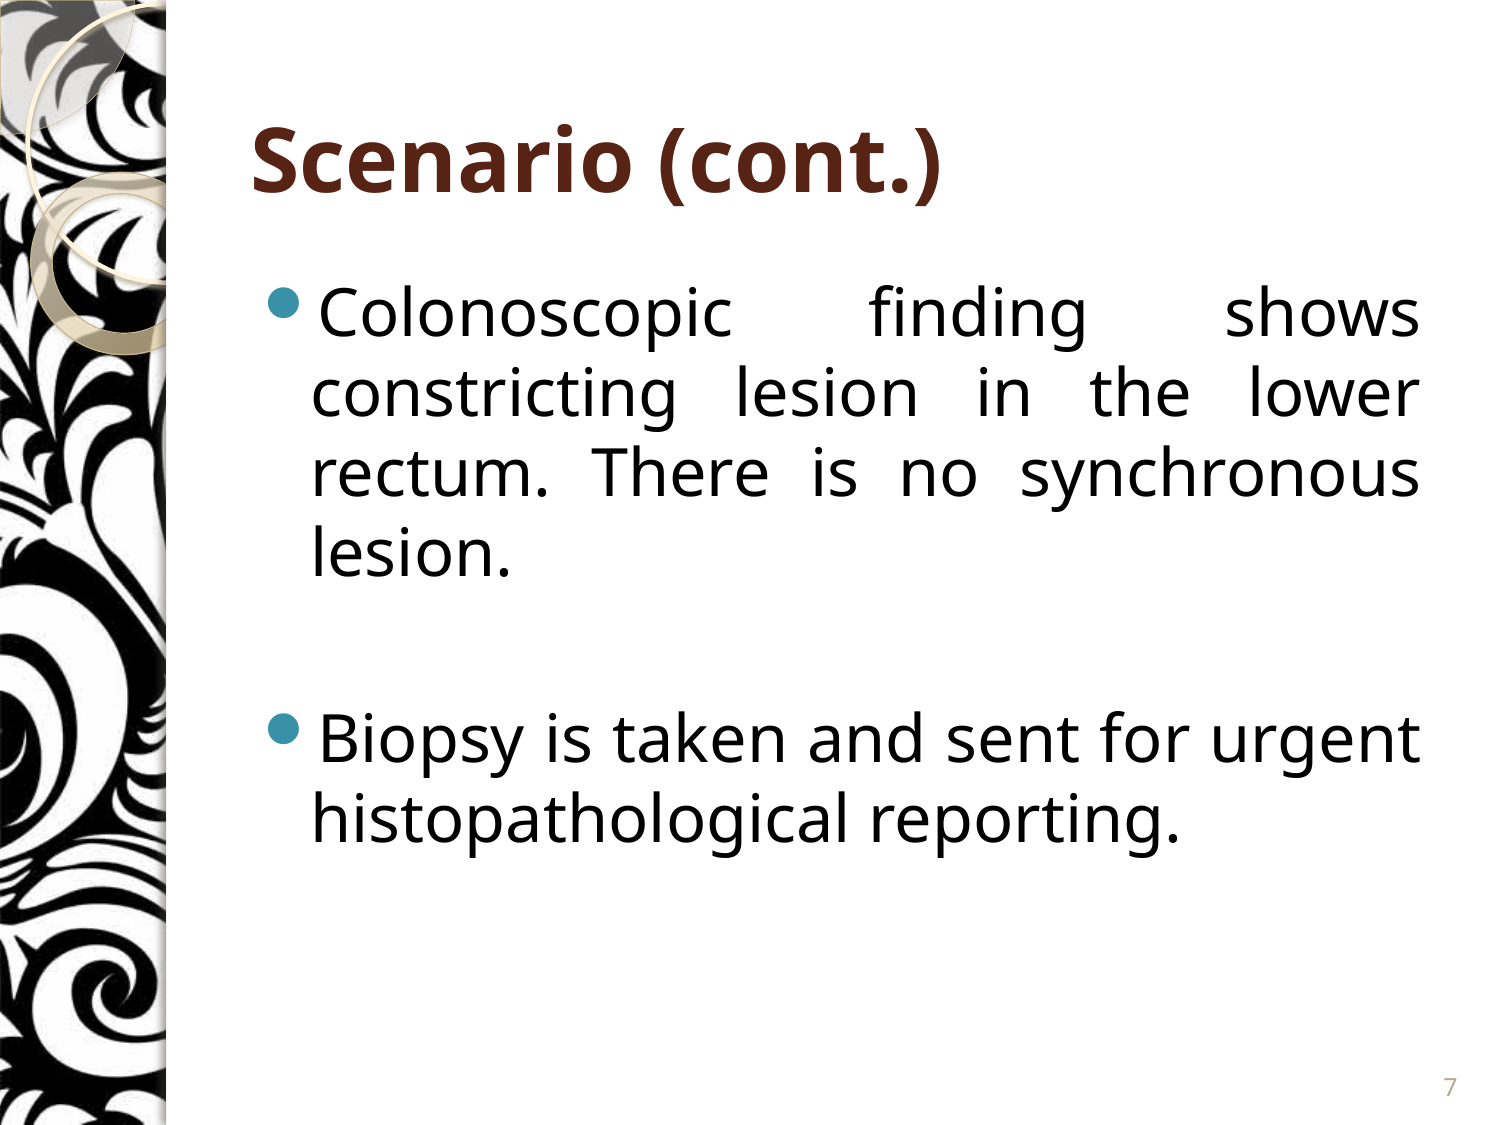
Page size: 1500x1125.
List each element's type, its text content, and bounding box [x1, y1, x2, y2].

picture [136, 0, 164, 4]
picture [0, 134, 166, 1125]
picture [53, 241, 160, 332]
picture [32, 13, 160, 207]
slide_number 7 [1413, 1034, 1488, 1113]
list Colonoscopic finding shows constricting lesion in the lower rectum. There is no synchronous lesion. Biopsy is taken and sent for urgent histopathological reporting. [235, 262, 1438, 1088]
title Scenario (cont.) [235, 62, 1466, 250]
picture [62, 195, 160, 280]
